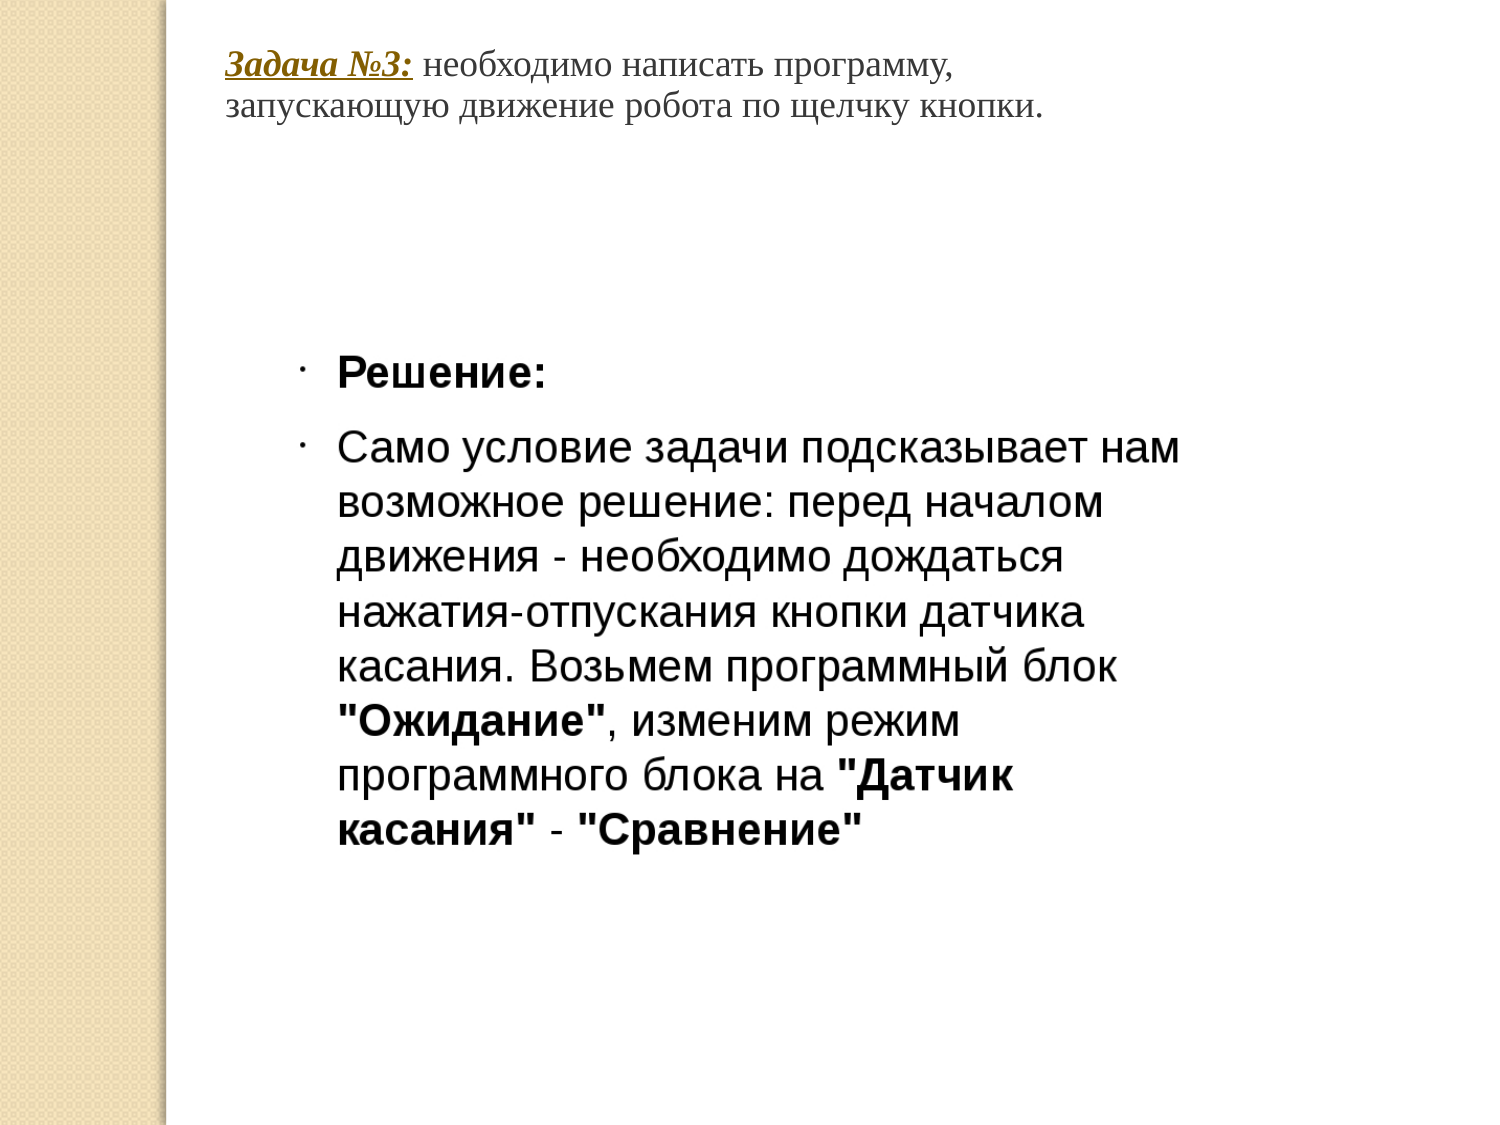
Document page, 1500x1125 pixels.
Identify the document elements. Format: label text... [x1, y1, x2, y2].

picture [229, 219, 1235, 988]
table_header Задача №3: необходимо написать программу, запускающую движение робота по щелчку кнопки. [207, 43, 1207, 267]
